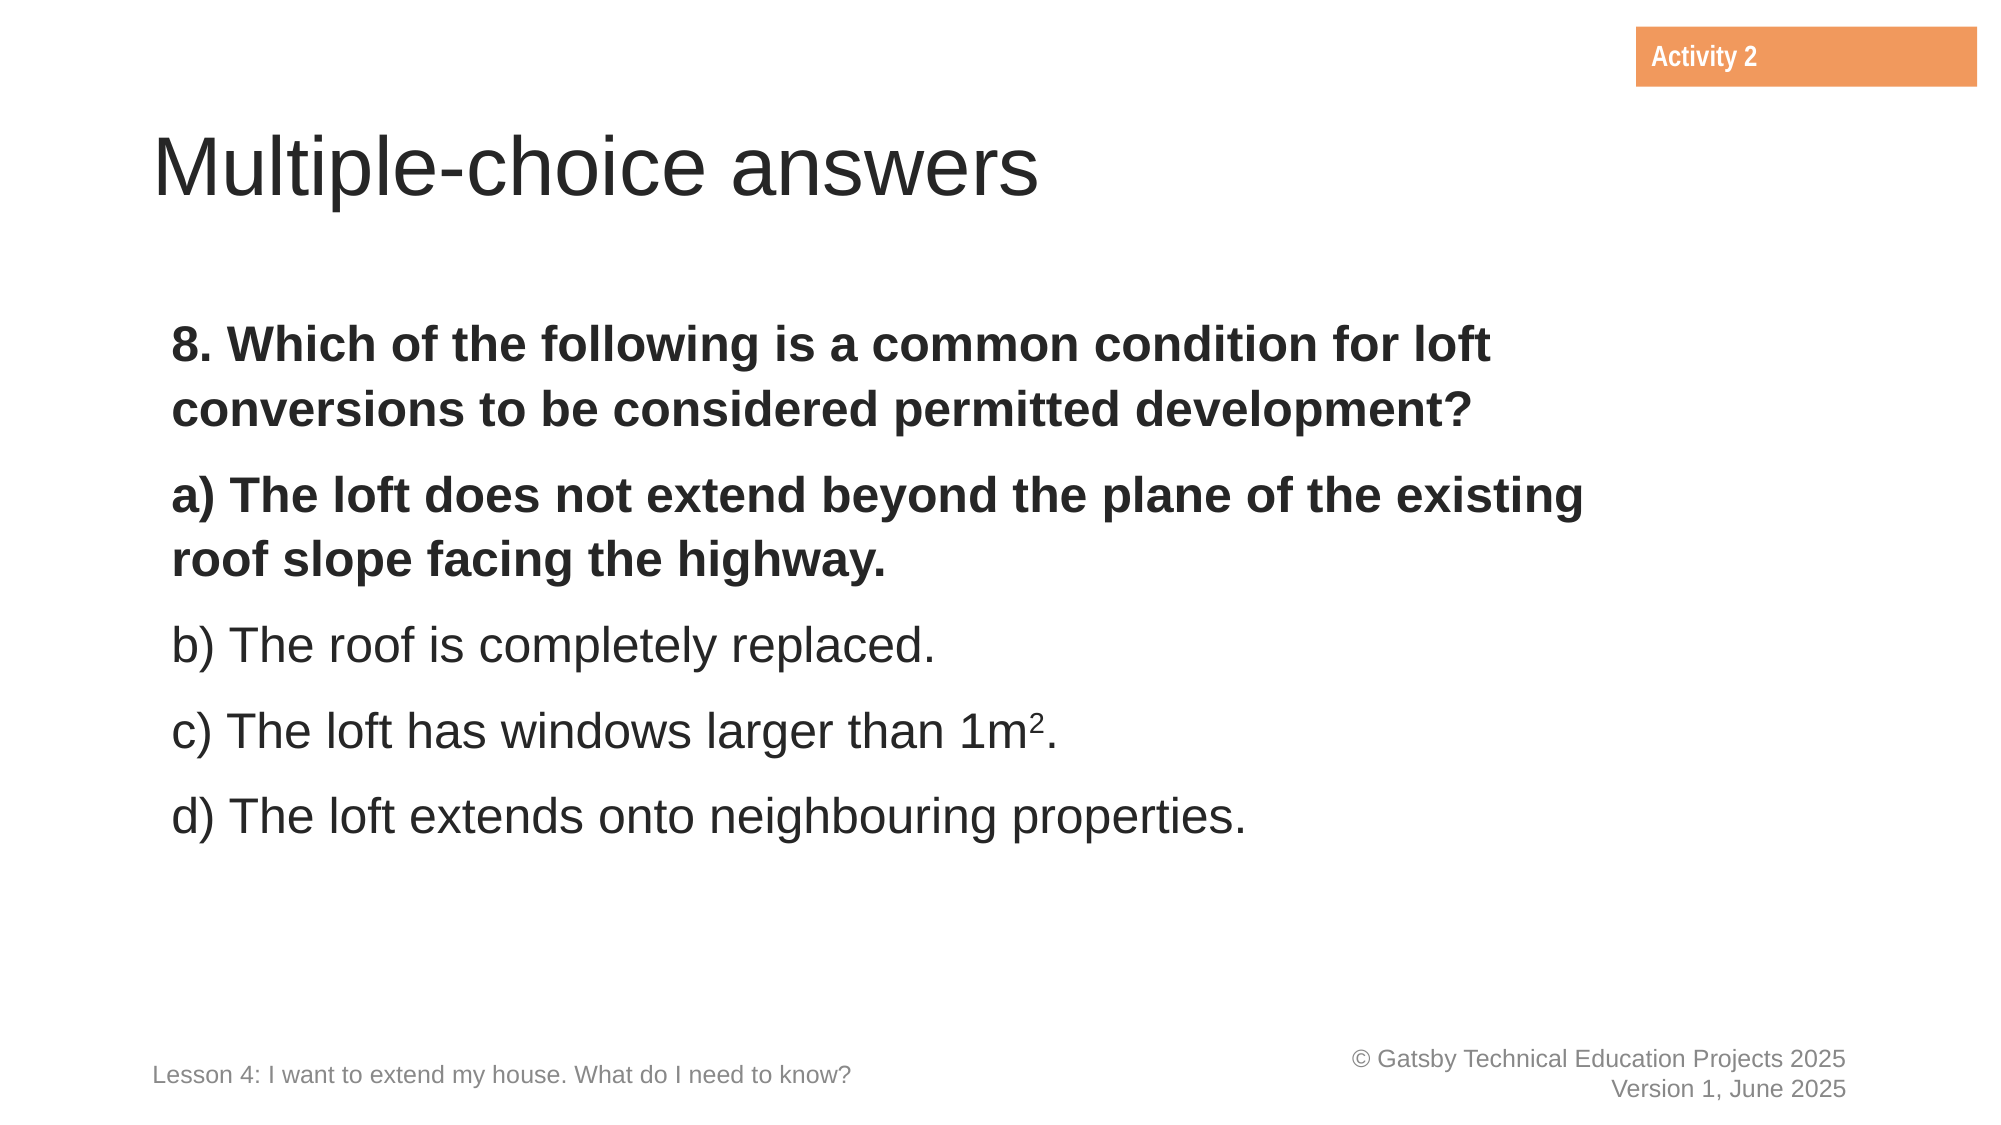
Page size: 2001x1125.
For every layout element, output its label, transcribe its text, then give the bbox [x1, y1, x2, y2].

list Lesson 4: I want to extend my house. What do I need to know? [137, 1042, 930, 1103]
list Activity 2 [1636, 26, 1978, 87]
list 8. Which of the following is a common condition for loft conversions to be considered permitted development? a) The loft does not extend beyond the plane of the existing roof slope facing the highway. b) The roof is completely replaced. c) The loft has windows larger than 1m2. d) The loft extends onto neighbouring properties. [137, 299, 1612, 1014]
title Multiple-choice answers [137, 59, 1863, 278]
